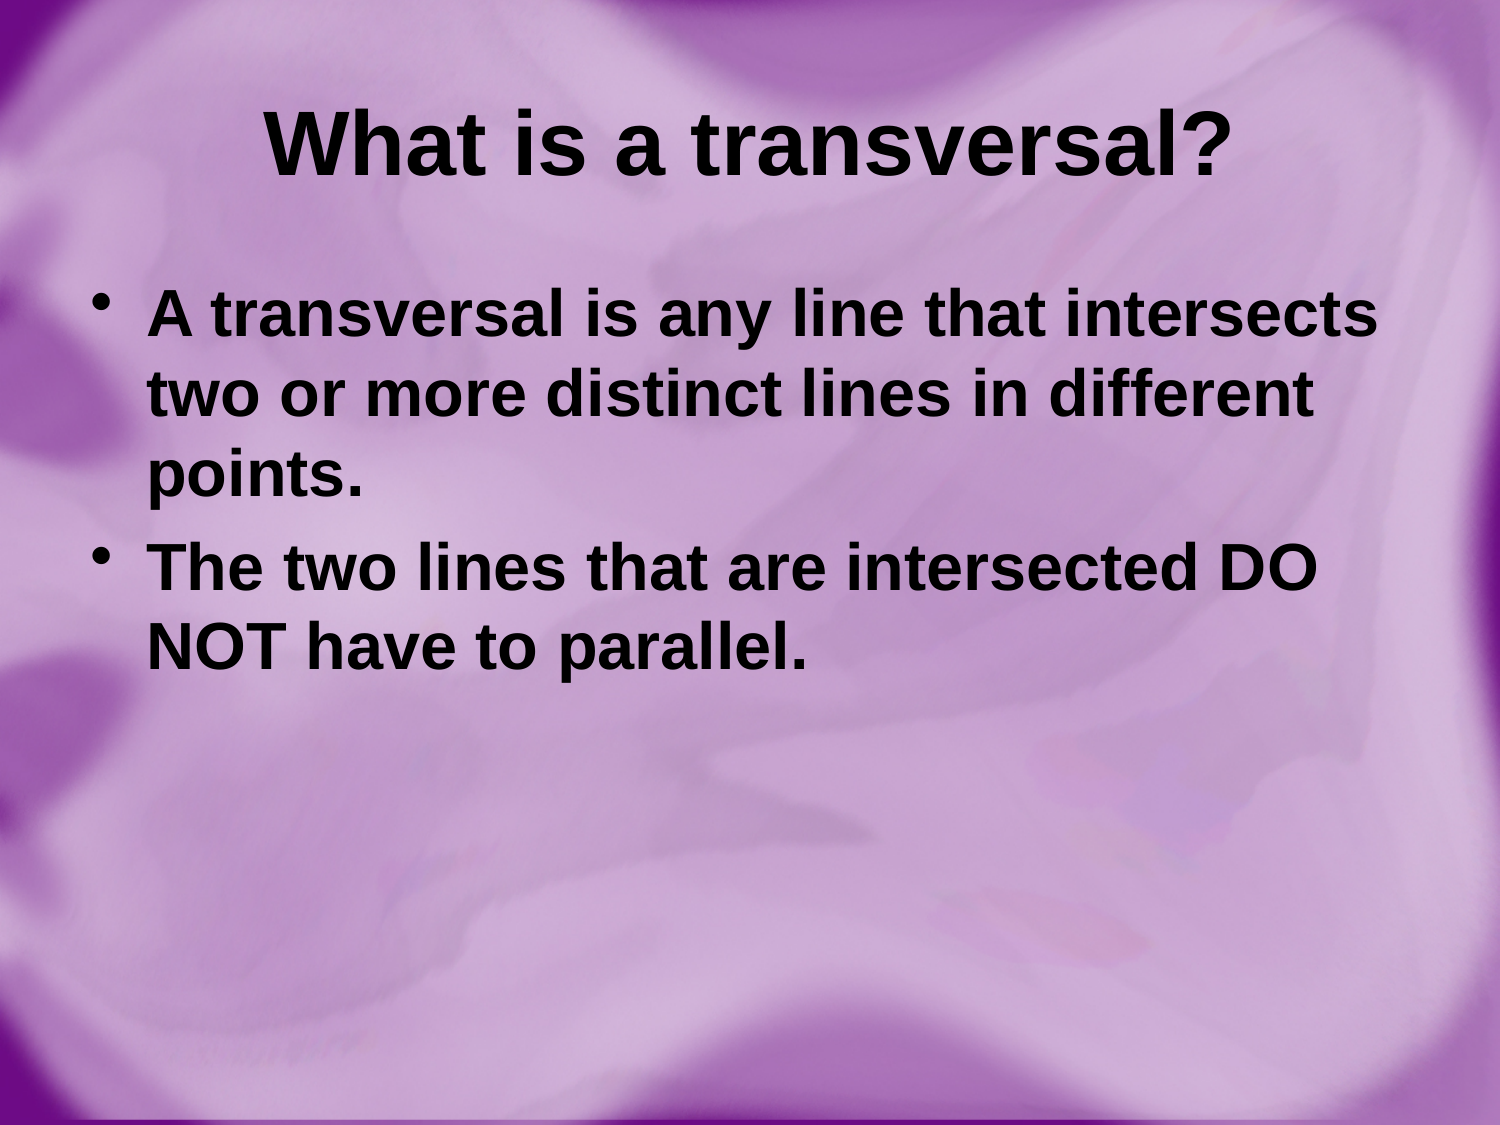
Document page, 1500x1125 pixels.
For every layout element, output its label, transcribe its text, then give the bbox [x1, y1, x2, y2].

picture [0, 0, 1500, 1125]
title What is a transversal? [74, 44, 1426, 233]
list A transversal is any line that intersects two or more distinct lines in different points. The two lines that are intersected DO NOT have to parallel. [74, 262, 1426, 1006]
